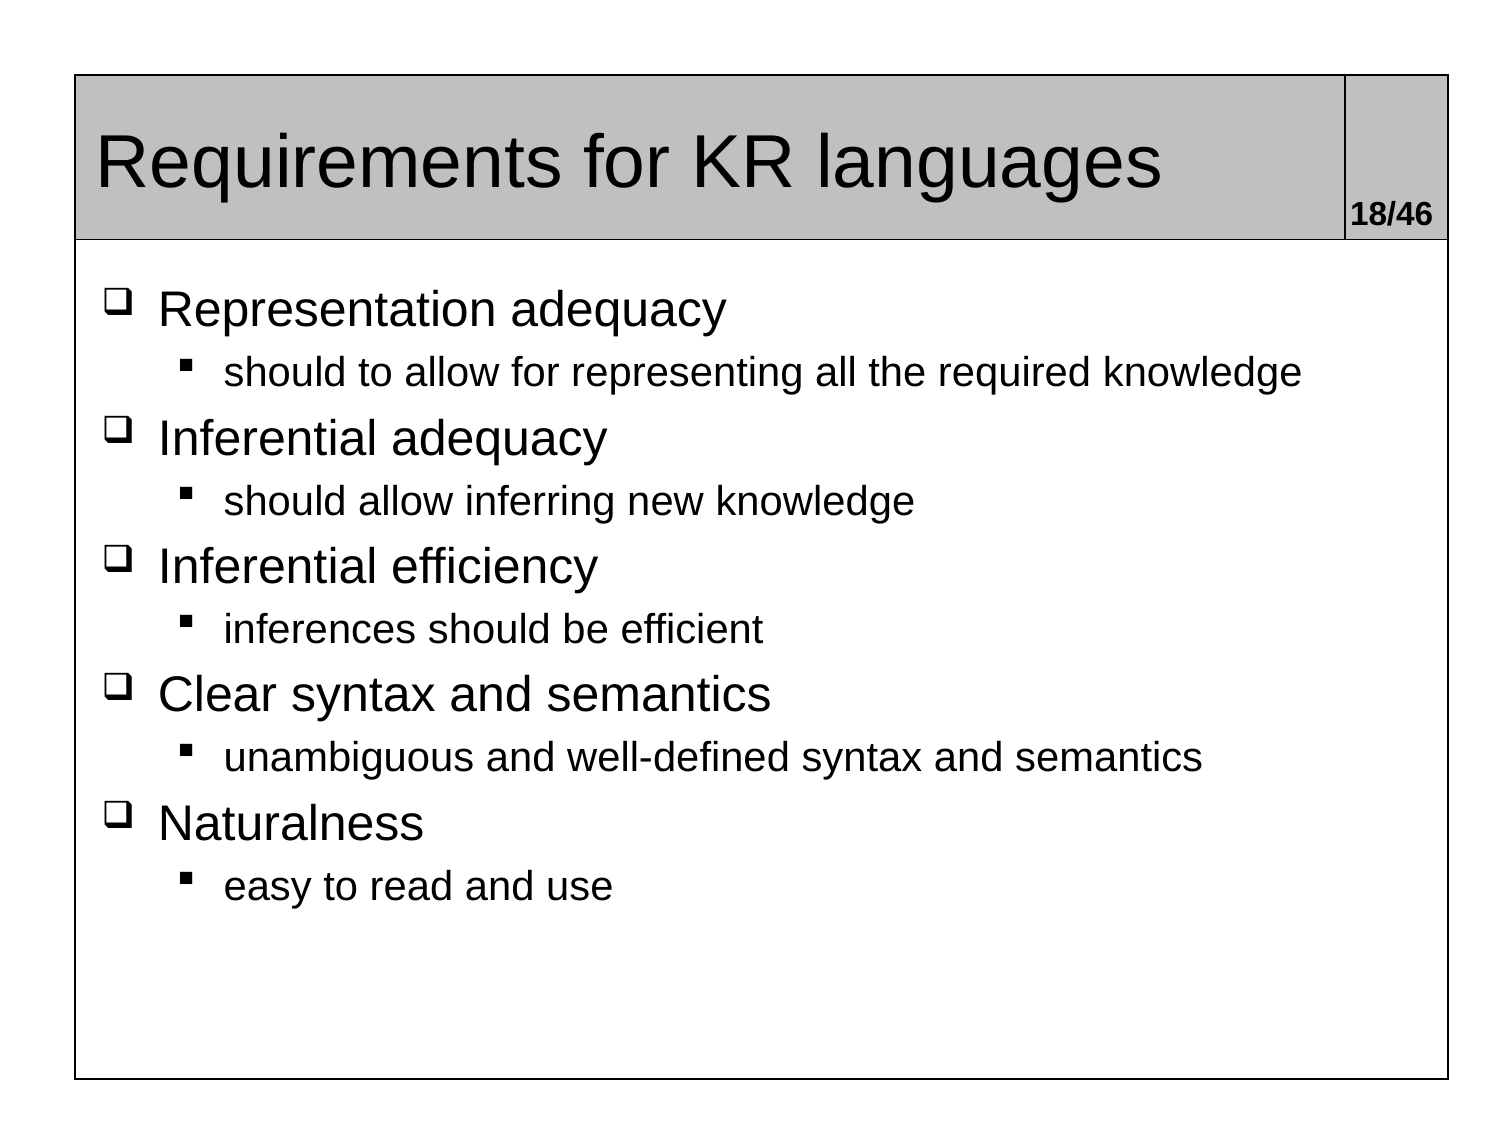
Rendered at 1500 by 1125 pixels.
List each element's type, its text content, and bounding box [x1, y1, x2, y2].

title Requirements for KR languages [74, 74, 1346, 239]
list Representation adequacy should to allow for representing all the required knowledge Inferential adequacy should allow inferring new knowledge Inferential efficiency inferences should be efficient Clear syntax and semantics unambiguous and well-defined syntax and semantics Naturalness easy to read and use [74, 239, 1449, 1080]
slide_number 18/46 [1346, 74, 1449, 239]
